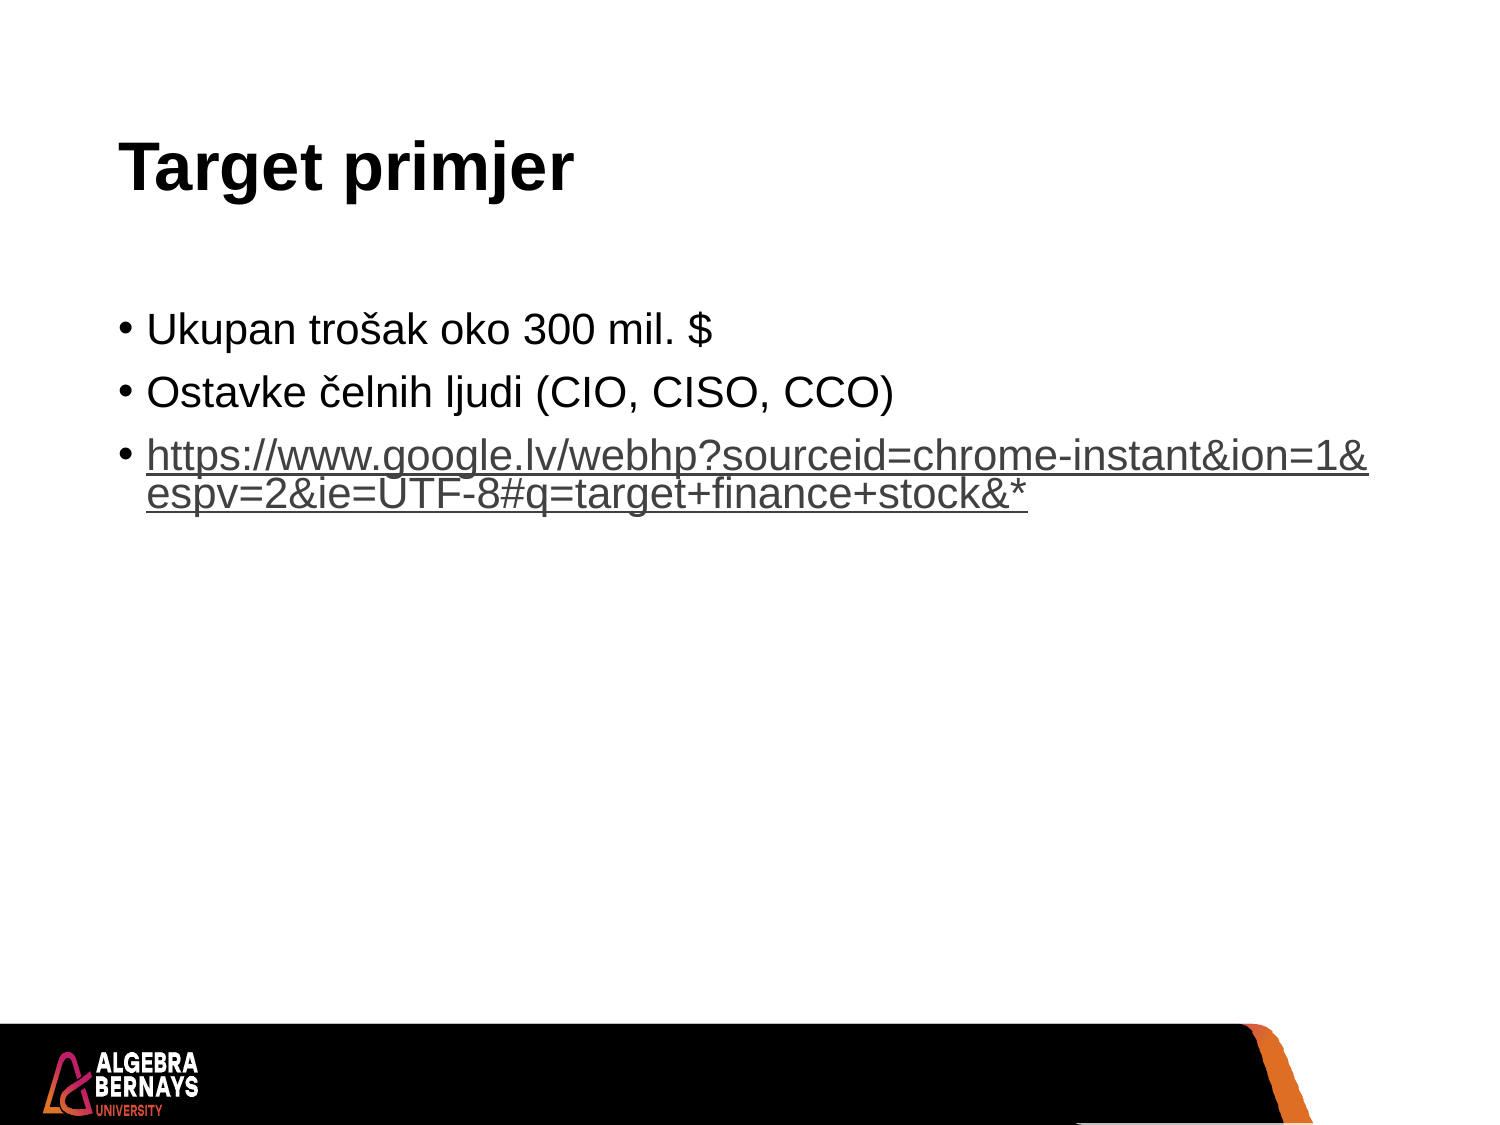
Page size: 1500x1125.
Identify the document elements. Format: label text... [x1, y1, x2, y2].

title Target primjer [103, 59, 1397, 278]
picture [0, 1023, 1468, 1125]
list Ukupan trošak oko 300 mil. $ Ostavke čelnih ljudi (CIO, CISO, CCO) https://www.google.lv/webhp?sourceid=chrome-instant&ion=1&espv=2&ie=UTF-8#q=target+finance+stock&* [103, 299, 1397, 1014]
